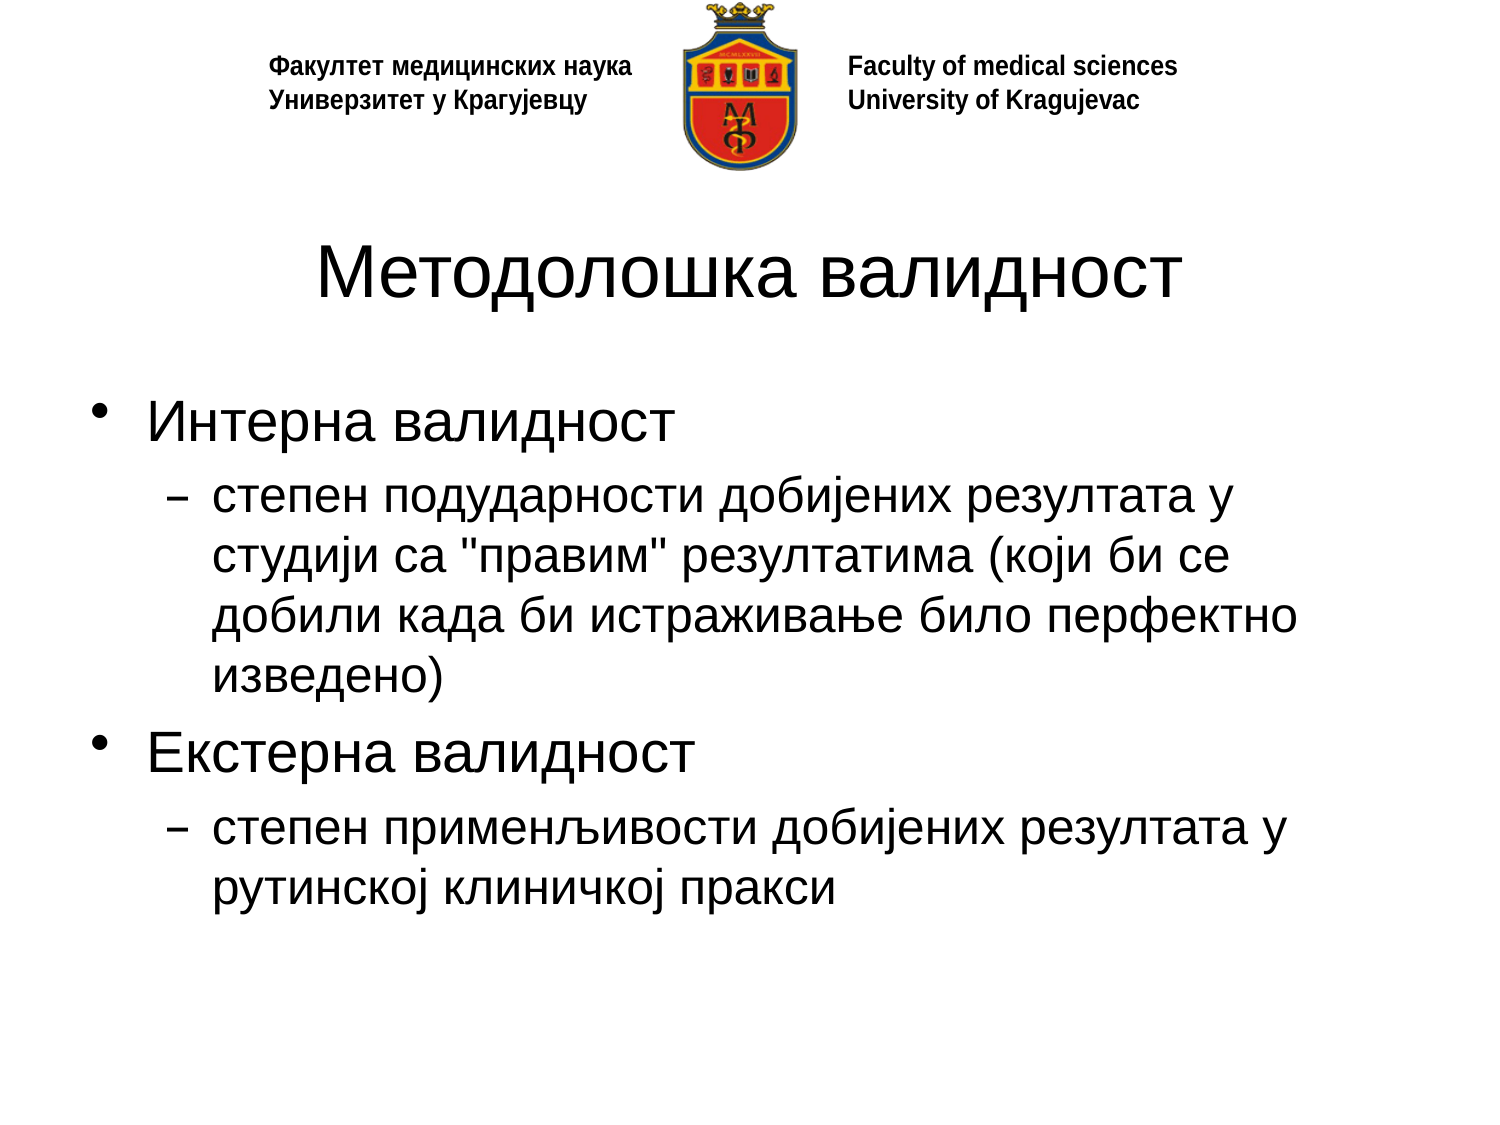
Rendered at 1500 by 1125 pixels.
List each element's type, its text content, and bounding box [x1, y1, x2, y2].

title Методолошка валидност [74, 173, 1426, 362]
list Интерна валидност степен подударности добијених резултата у студији са "правим" резултатима (који би се добили када би истраживање било перфектно изведено) Екстерна валидност степен применљивости добијених резултата у рутинској клиничкој пракси [74, 374, 1426, 1118]
